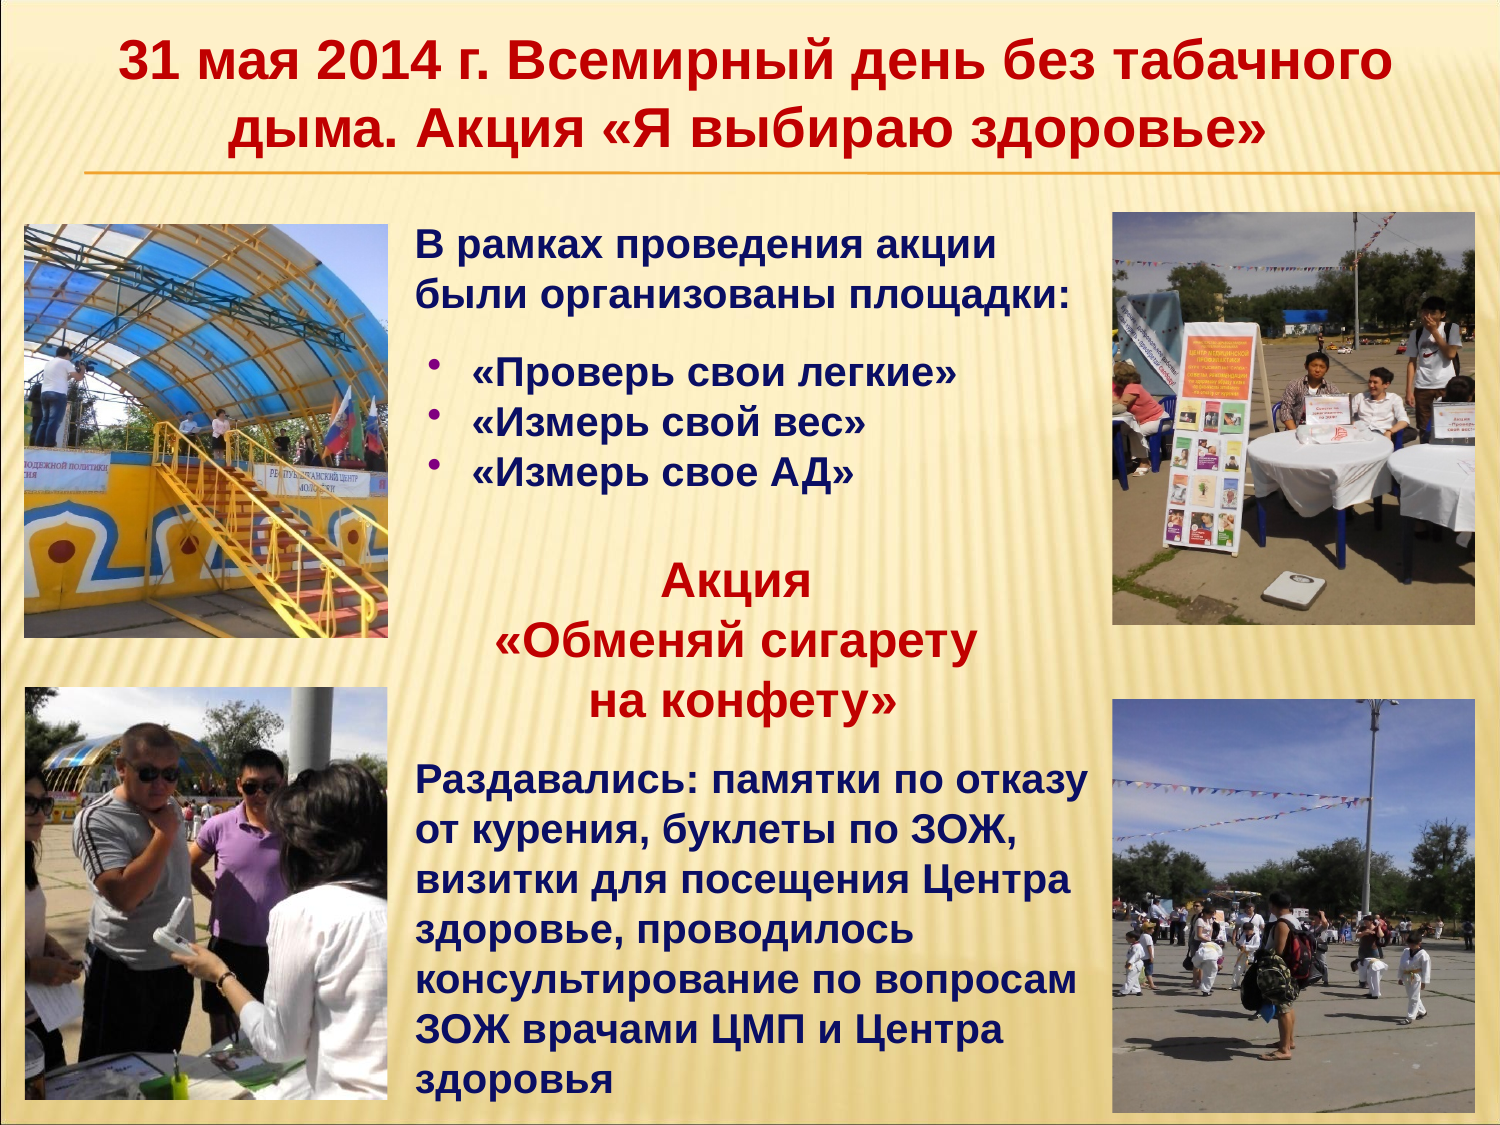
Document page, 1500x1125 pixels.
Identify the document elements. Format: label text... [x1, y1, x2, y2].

text_box 31 мая 2014 г. Всемирный день без табачного дыма. Акция «Я выбираю здоровье» [99, 15, 1413, 175]
text_box Акция «Обменяй сигарету на конфету» [399, 540, 1088, 736]
picture [0, 0, 1500, 1125]
text_box Раздавались: памятки по отказу от курения, буклеты по ЗОЖ, визитки для посещения Центра здоровье, проводилось консультирование по вопросам ЗОЖ врачами ЦМП и Центра здоровья [399, 744, 1102, 1109]
text_box «Проверь свои легкие» «Измерь свой вес» «Измерь свое АД» [412, 337, 1000, 503]
text_box В рамках проведения акции были организованы площадки: [399, 209, 1088, 325]
